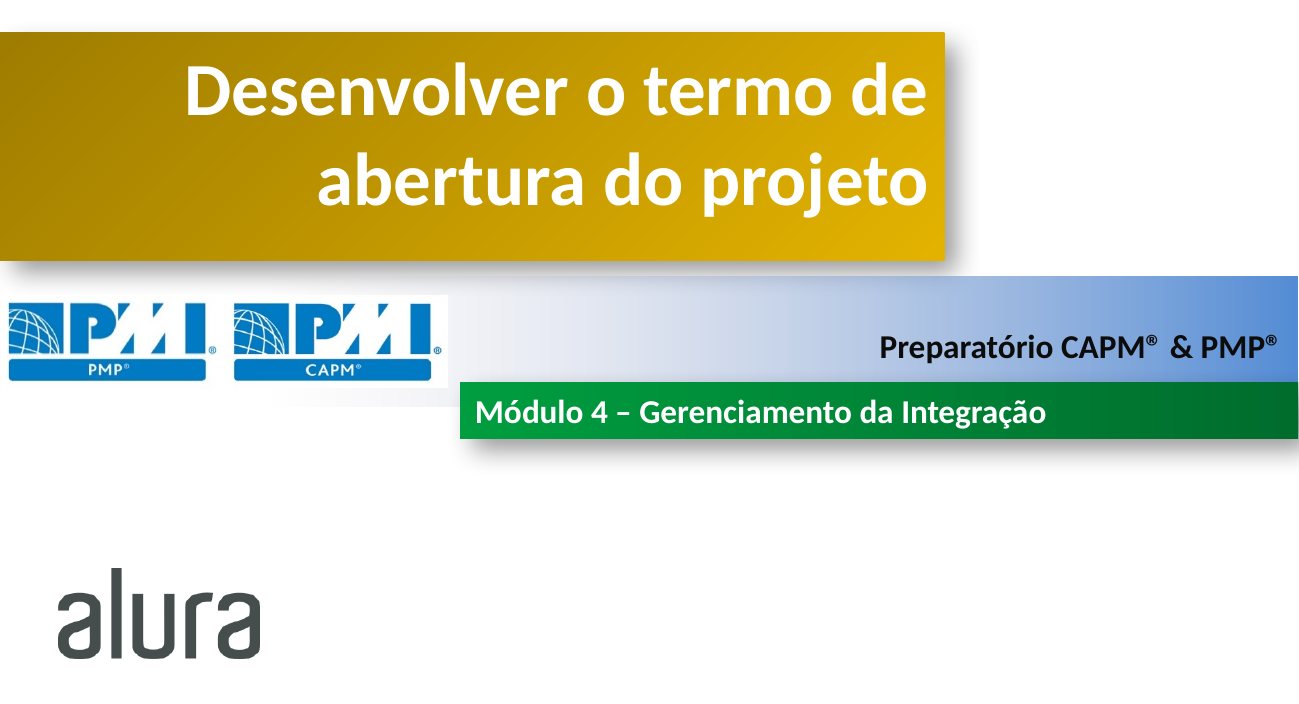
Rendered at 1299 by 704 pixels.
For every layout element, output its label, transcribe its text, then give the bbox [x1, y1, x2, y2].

picture [58, 568, 260, 660]
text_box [0, 294, 449, 390]
text_box [270, 374, 1298, 407]
text_box [270, 276, 1298, 317]
text_box Preparatório CAPM® & PMP® [452, 317, 1298, 374]
text_box Módulo 4 – Gerenciamento da Integração [460, 382, 1299, 439]
text_box Desenvolver o termo de abertura do projeto [0, 32, 945, 261]
